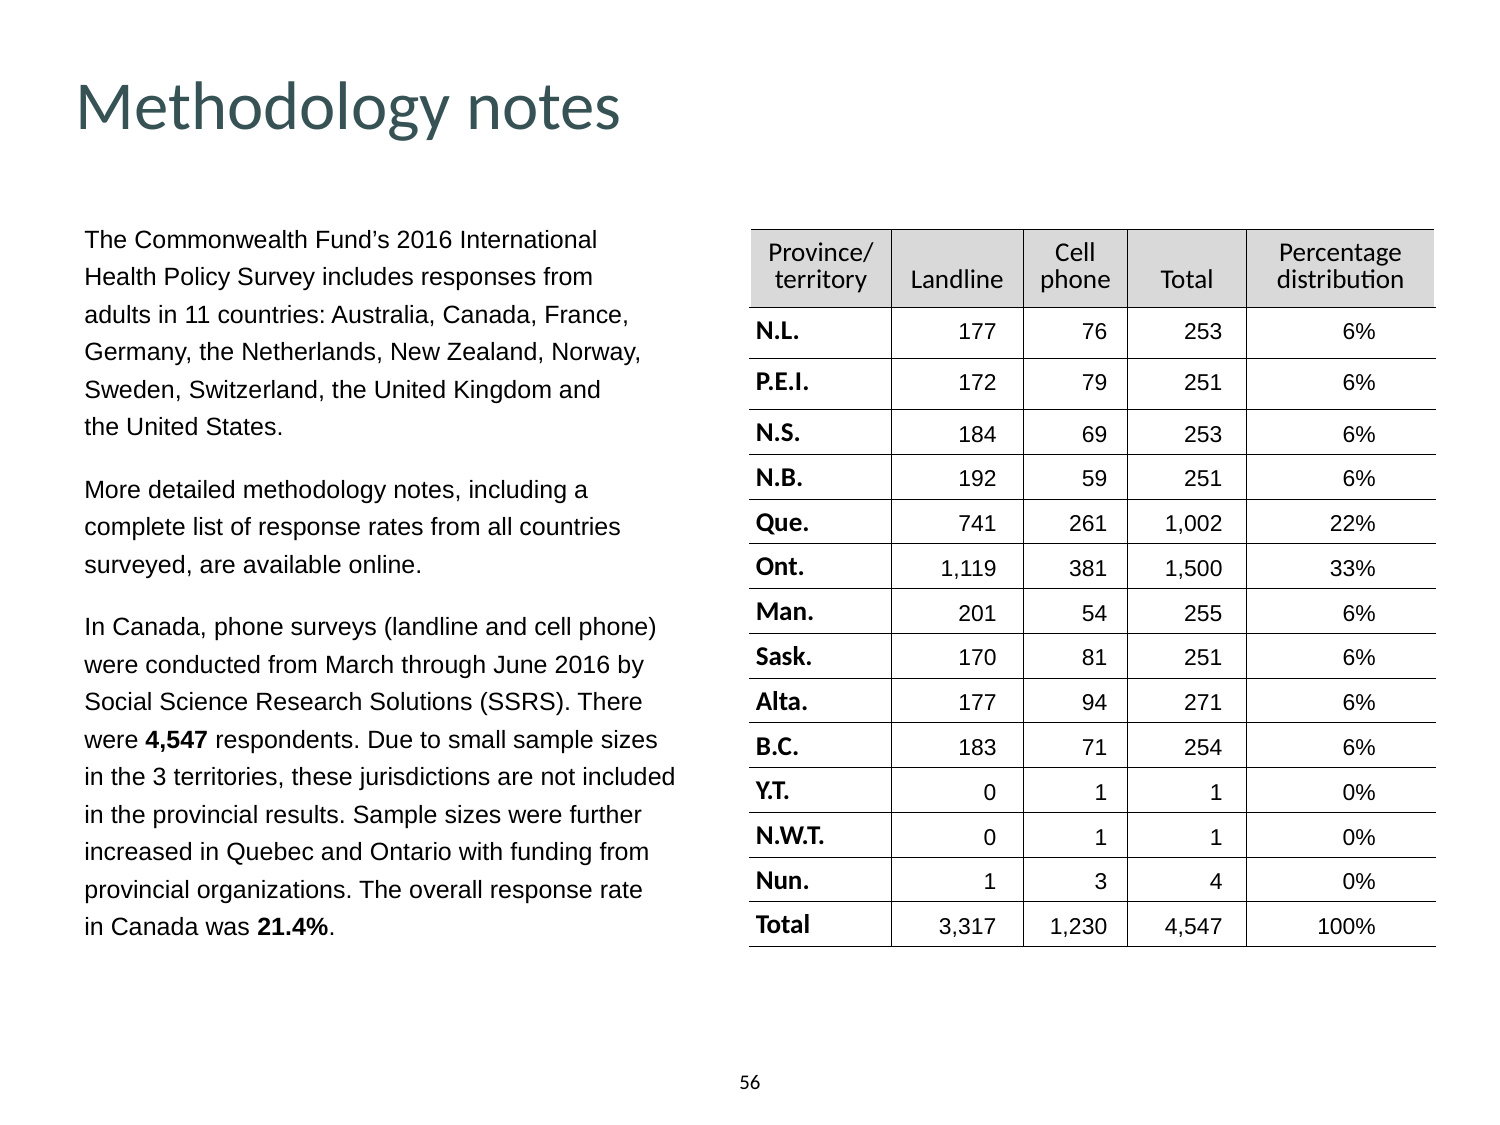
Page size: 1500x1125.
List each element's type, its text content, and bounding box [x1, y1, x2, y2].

table_cell P.E.I. [751, 359, 891, 409]
table_cell 271 [1128, 679, 1246, 722]
table_cell B.C. [751, 723, 891, 767]
table_header Landline [892, 230, 1023, 307]
table_cell 59 [1024, 455, 1127, 499]
table_header Percentage distribution [1247, 230, 1434, 307]
table_cell Ont. [751, 544, 891, 588]
table_cell 3,317 [892, 902, 1023, 946]
table_cell 4 [1128, 858, 1246, 901]
table_cell 100% [1247, 902, 1434, 946]
table_cell 79 [1024, 359, 1127, 409]
table_cell 201 [892, 589, 1023, 633]
table_cell Y.T. [751, 768, 891, 812]
table_cell 0 [892, 768, 1023, 812]
table_cell 192 [892, 455, 1023, 499]
table_cell 183 [892, 723, 1023, 767]
table_cell 0% [1247, 768, 1434, 812]
table_cell 6% [1247, 679, 1434, 722]
table_cell 6% [1247, 410, 1434, 454]
table_cell N.S. [751, 410, 891, 454]
table_cell 1 [1128, 768, 1246, 812]
table_cell 69 [1024, 410, 1127, 454]
table_cell 6% [1247, 455, 1434, 499]
table_cell 170 [892, 634, 1023, 678]
table_cell 6% [1247, 634, 1434, 678]
list The Commonwealth Fund’s 2016 International Health Policy Survey includes responses from adults in 11 countries: Australia, Canada, France, Germany, the Netherlands, New Zealand, Norway, Sweden, Switzerland, the United Kingdom and the United States. More detailed methodology notes, including a complete list of response rates from all countries surveyed, are available online. In Canada, phone surveys (landline and cell phone) were conducted from March through June 2016 by Social Science Research Solutions (SSRS). There were 4,547 respondents. Due to small sample sizes in the 3 territories, these jurisdictions are not included in the provincial results. Sample sizes were further increased in Quebec and Ontario with funding from provincial organizations. The overall response rate in Canada was 21.4%. [69, 208, 698, 951]
table_cell N.W.T. [751, 813, 891, 857]
table_cell 33% [1247, 544, 1434, 588]
table_cell 6% [1247, 589, 1434, 633]
table_cell 1 [1024, 768, 1127, 812]
table_cell 0 [892, 813, 1023, 857]
table_cell 254 [1128, 723, 1246, 767]
table_cell 81 [1024, 634, 1127, 678]
table_cell 177 [892, 308, 1023, 358]
table_cell 6% [1247, 359, 1434, 409]
table_cell 22% [1247, 500, 1434, 543]
table_cell 251 [1128, 455, 1246, 499]
table_cell 172 [892, 359, 1023, 409]
table_header Cell phone [1024, 230, 1127, 307]
table_cell Sask. [751, 634, 891, 678]
table_cell 71 [1024, 723, 1127, 767]
table_cell 381 [1024, 544, 1127, 588]
table_cell 1,230 [1024, 902, 1127, 946]
table_cell 253 [1128, 410, 1246, 454]
table_cell 1 [1024, 813, 1127, 857]
title Methodology notes [60, 60, 1411, 152]
table_cell 251 [1128, 634, 1246, 678]
table_header Total [1128, 230, 1246, 307]
table_cell 255 [1128, 589, 1246, 633]
table_cell N.L. [751, 308, 891, 358]
table_cell 1,002 [1128, 500, 1246, 543]
table_cell 0% [1247, 858, 1434, 901]
table_cell Nun. [751, 858, 891, 901]
table_cell 6% [1247, 308, 1434, 358]
table_cell 1 [892, 858, 1023, 901]
table_cell Que. [751, 500, 891, 543]
table_header Province/ territory [751, 230, 891, 307]
table_cell 741 [892, 500, 1023, 543]
table_cell 3 [1024, 858, 1127, 901]
table_cell 1,119 [892, 544, 1023, 588]
table_cell 0% [1247, 813, 1434, 857]
table_cell Total [751, 902, 891, 946]
table_cell 6% [1247, 723, 1434, 767]
table_cell 76 [1024, 308, 1127, 358]
table_cell Man. [751, 589, 891, 633]
table_cell Alta. [751, 679, 891, 722]
table_cell 253 [1128, 308, 1246, 358]
table_cell 1 [1128, 813, 1246, 857]
table_cell N.B. [751, 455, 891, 499]
table_cell 4,547 [1128, 902, 1246, 946]
table_cell 177 [892, 679, 1023, 722]
table_cell 261 [1024, 500, 1127, 543]
table_cell 184 [892, 410, 1023, 454]
table_cell 54 [1024, 589, 1127, 633]
table_cell 251 [1128, 359, 1246, 409]
table_cell 94 [1024, 679, 1127, 722]
table_cell 1,500 [1128, 544, 1246, 588]
